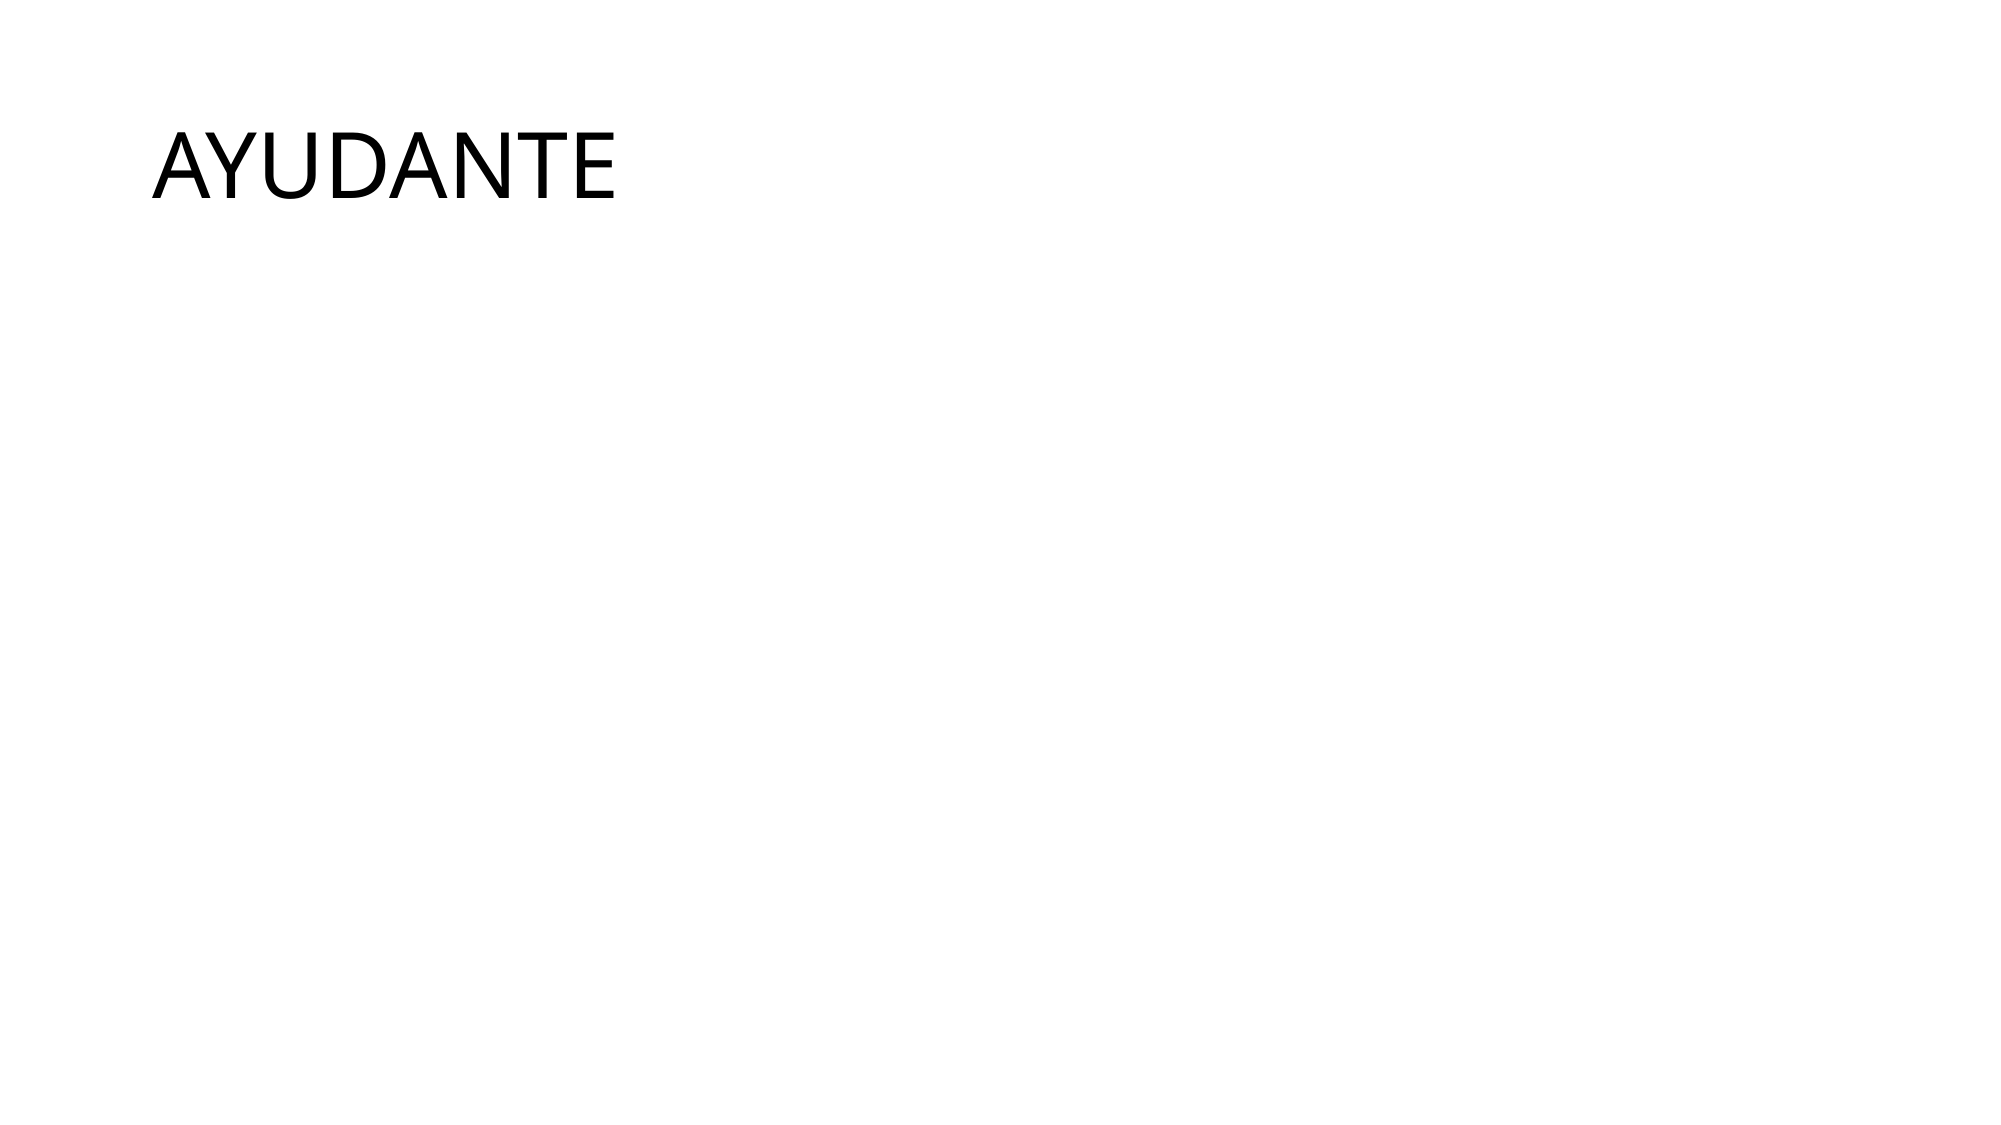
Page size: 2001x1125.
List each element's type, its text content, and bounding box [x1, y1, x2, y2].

title AYUDANTE [137, 59, 1863, 278]
